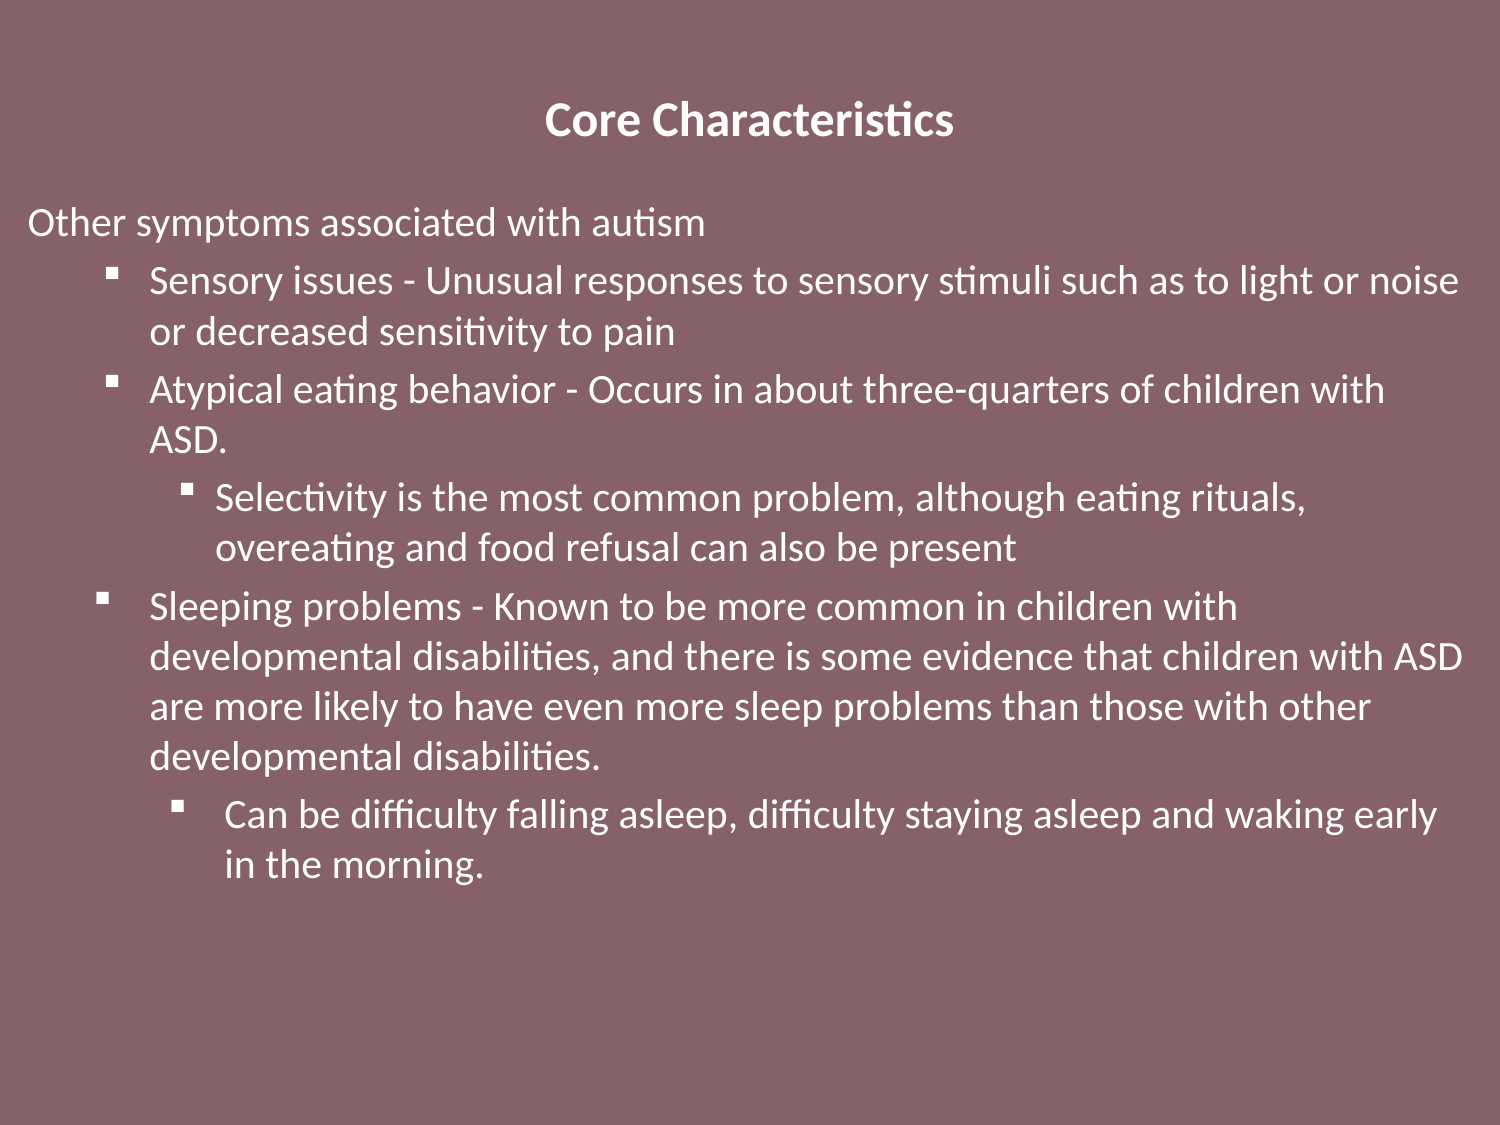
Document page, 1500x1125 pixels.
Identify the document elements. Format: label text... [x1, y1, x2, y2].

list Other symptoms associated with autism Sensory issues - Unusual responses to sensory stimuli such as to light or noise or decreased sensitivity to pain Atypical eating behavior - Occurs in about three-quarters of children with ASD. Selectivity is the most common problem, although eating rituals, overeating and food refusal can also be present Sleeping problems - Known to be more common in children with developmental disabilities, and there is some evidence that children with ASD are more likely to have even more sleep problems than those with other developmental disabilities. Can be difficulty falling asleep, difficulty staying asleep and waking early in the morning. [12, 187, 1488, 1075]
title Core Characteristics [75, 45, 1425, 187]
